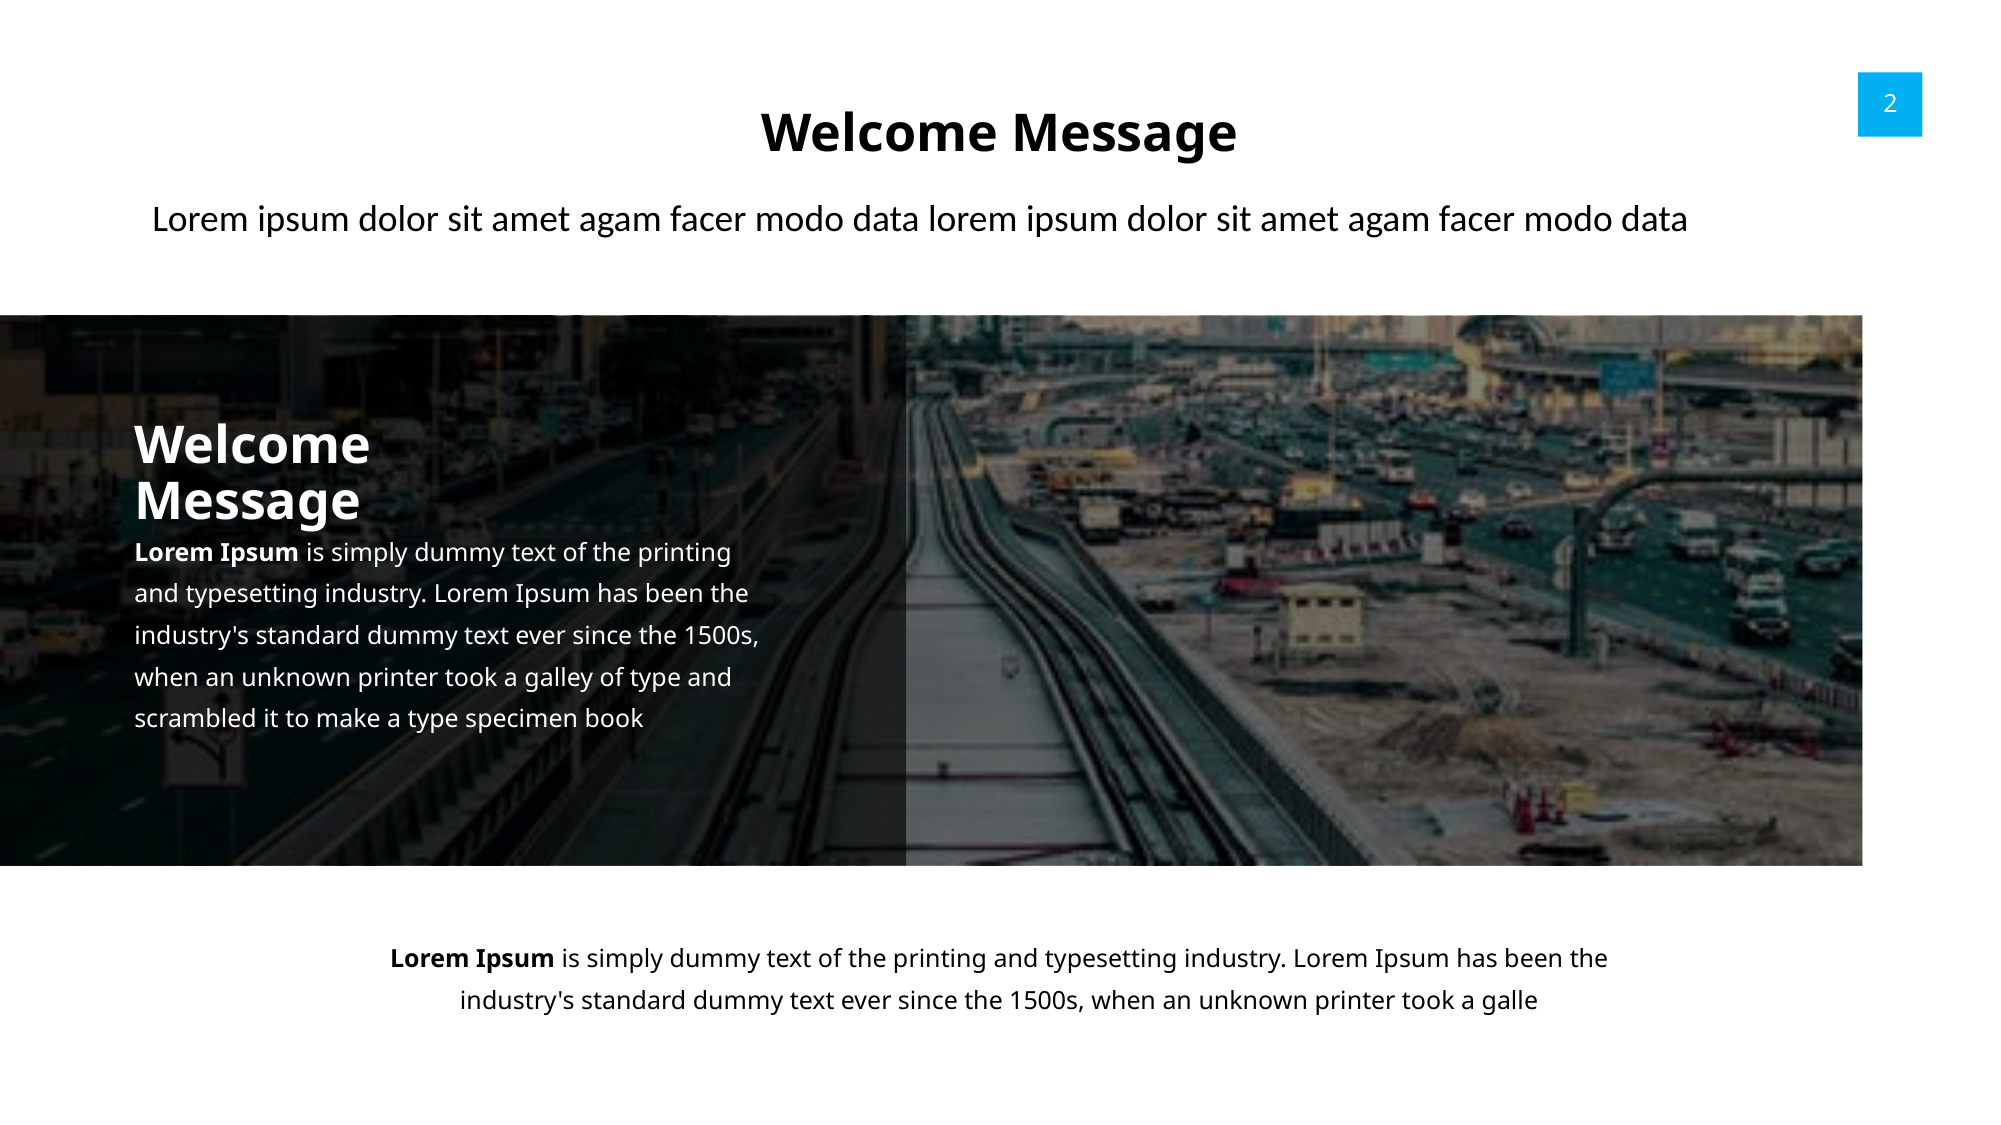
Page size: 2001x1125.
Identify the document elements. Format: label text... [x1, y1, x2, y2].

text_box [119, 438, 787, 743]
text_box Lorem Ipsum is simply dummy text of the printing and typesetting industry. Lorem Ipsum has been the industry's standard dummy text ever since the 1500s, when an unknown printer took a galle [316, 923, 1684, 1022]
picture [0, 315, 1863, 866]
slide_number 2 [1863, 78, 1927, 130]
title Welcome Message [137, 33, 1863, 186]
title Welcome Message [137, 227, 1863, 237]
subtitle Lorem ipsum dolor sit amet agam facer modo data lorem ipsum dolor sit amet agam facer modo data [137, 186, 1863, 227]
